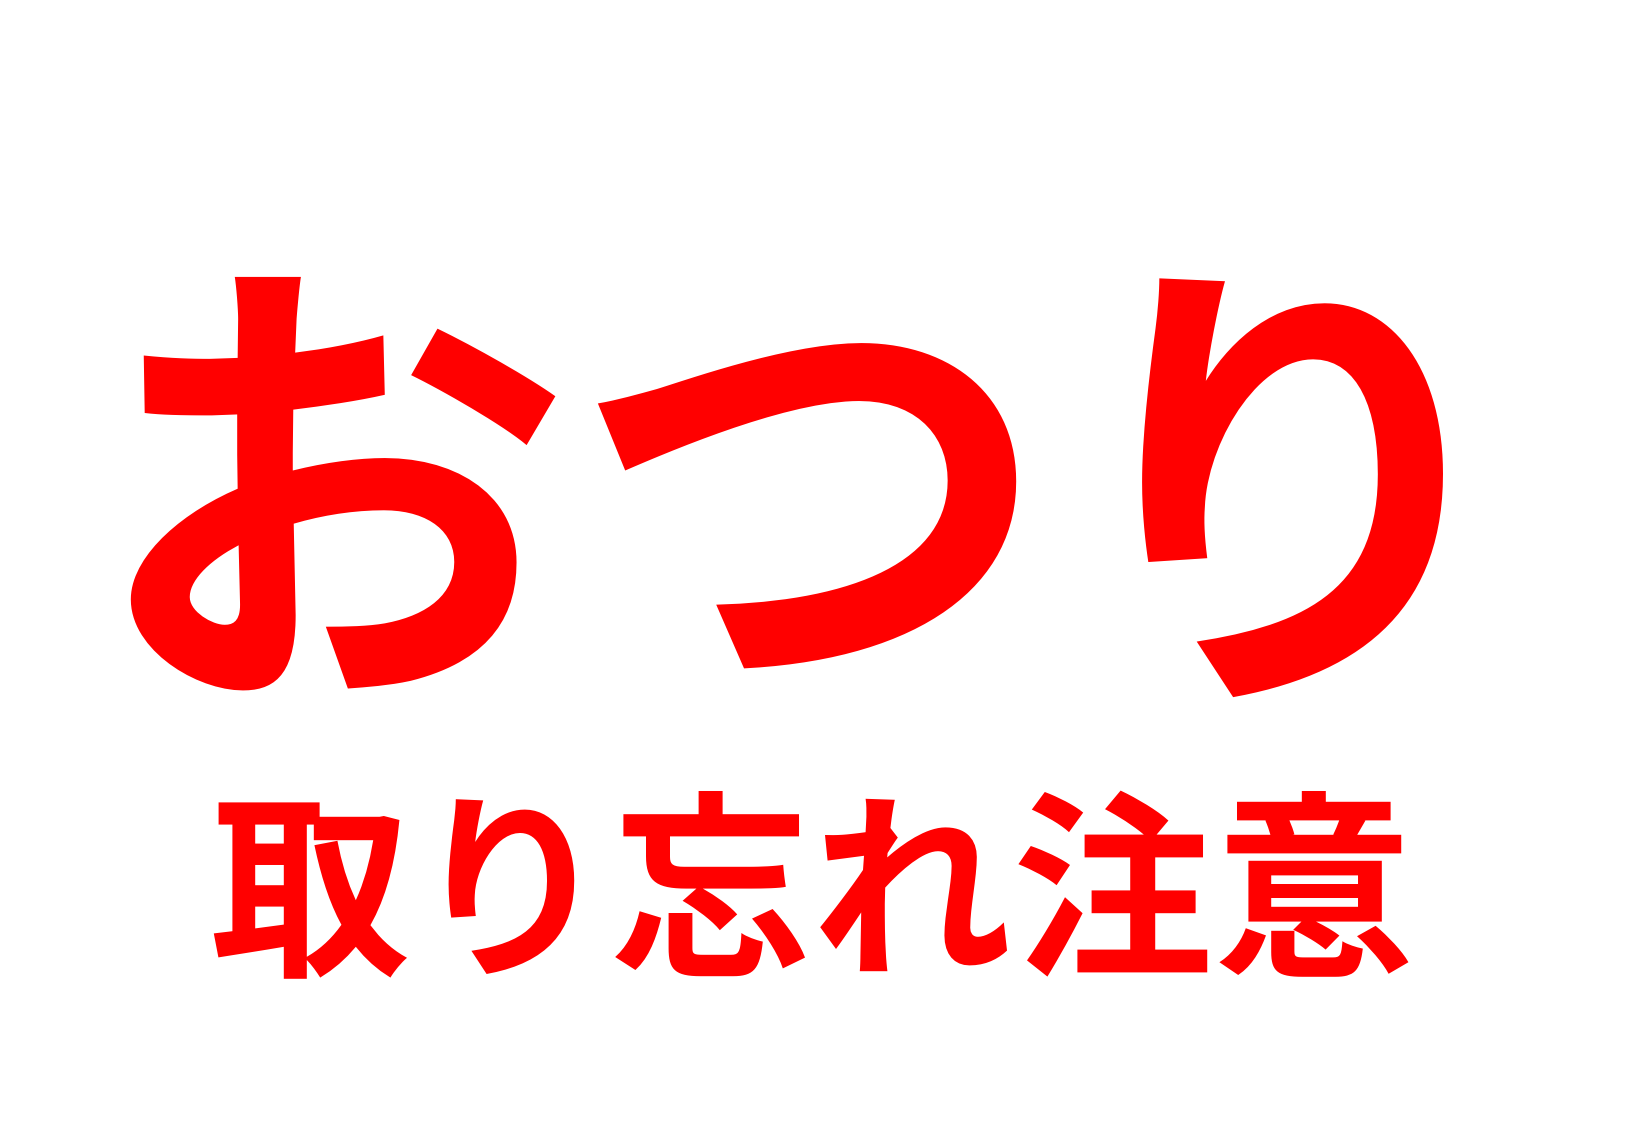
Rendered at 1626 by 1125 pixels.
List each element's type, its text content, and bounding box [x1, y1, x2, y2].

text_box おつり 取り忘れ注意 [0, 179, 1625, 1010]
